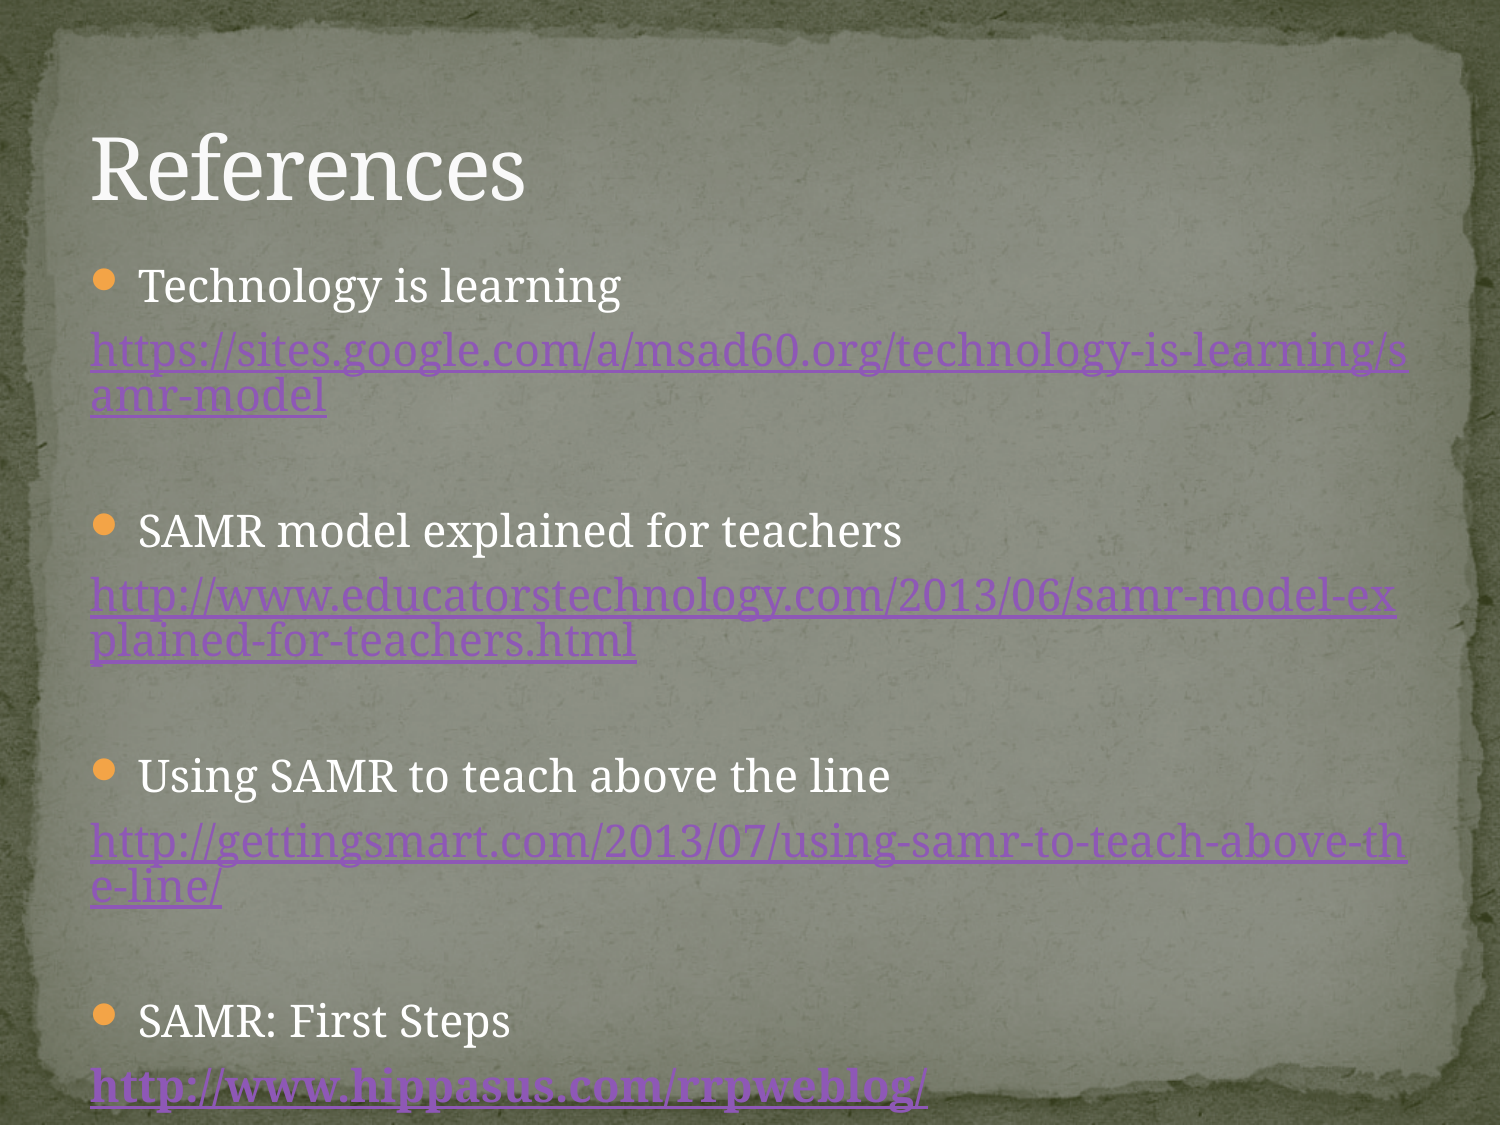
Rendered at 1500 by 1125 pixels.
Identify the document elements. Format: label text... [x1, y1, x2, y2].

title References [74, 24, 1425, 225]
list Technology is learning https://sites.google.com/a/msad60.org/technology-is-learning/samr-model SAMR model explained for teachers http://www.educatorstechnology.com/2013/06/samr-model-explained-for-teachers.html Using SAMR to teach above the line http://gettingsmart.com/2013/07/using-samr-to-teach-above-the-line/ SAMR: First Steps http://www.hippasus.com/rrpweblog/ [75, 249, 1425, 1000]
